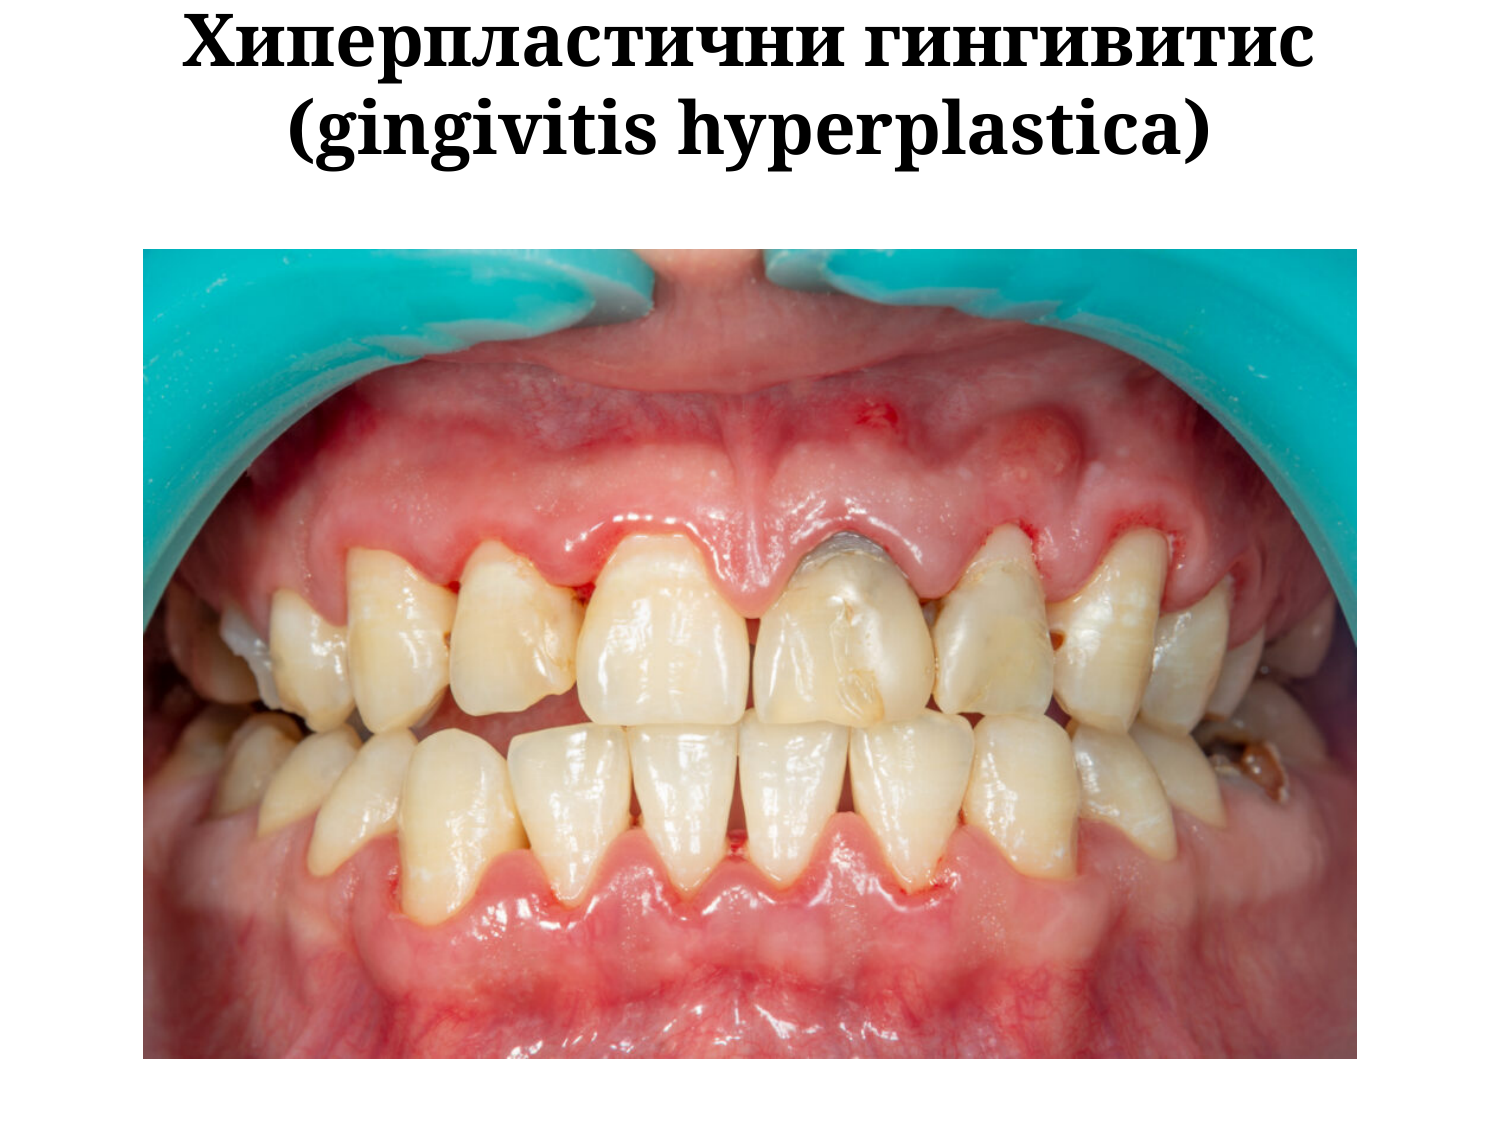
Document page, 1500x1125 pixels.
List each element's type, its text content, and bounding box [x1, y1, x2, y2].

text_box Хиперпластични гингивитис (gingivitis hyperplastica) [0, 12, 1500, 151]
picture [143, 249, 1357, 1059]
